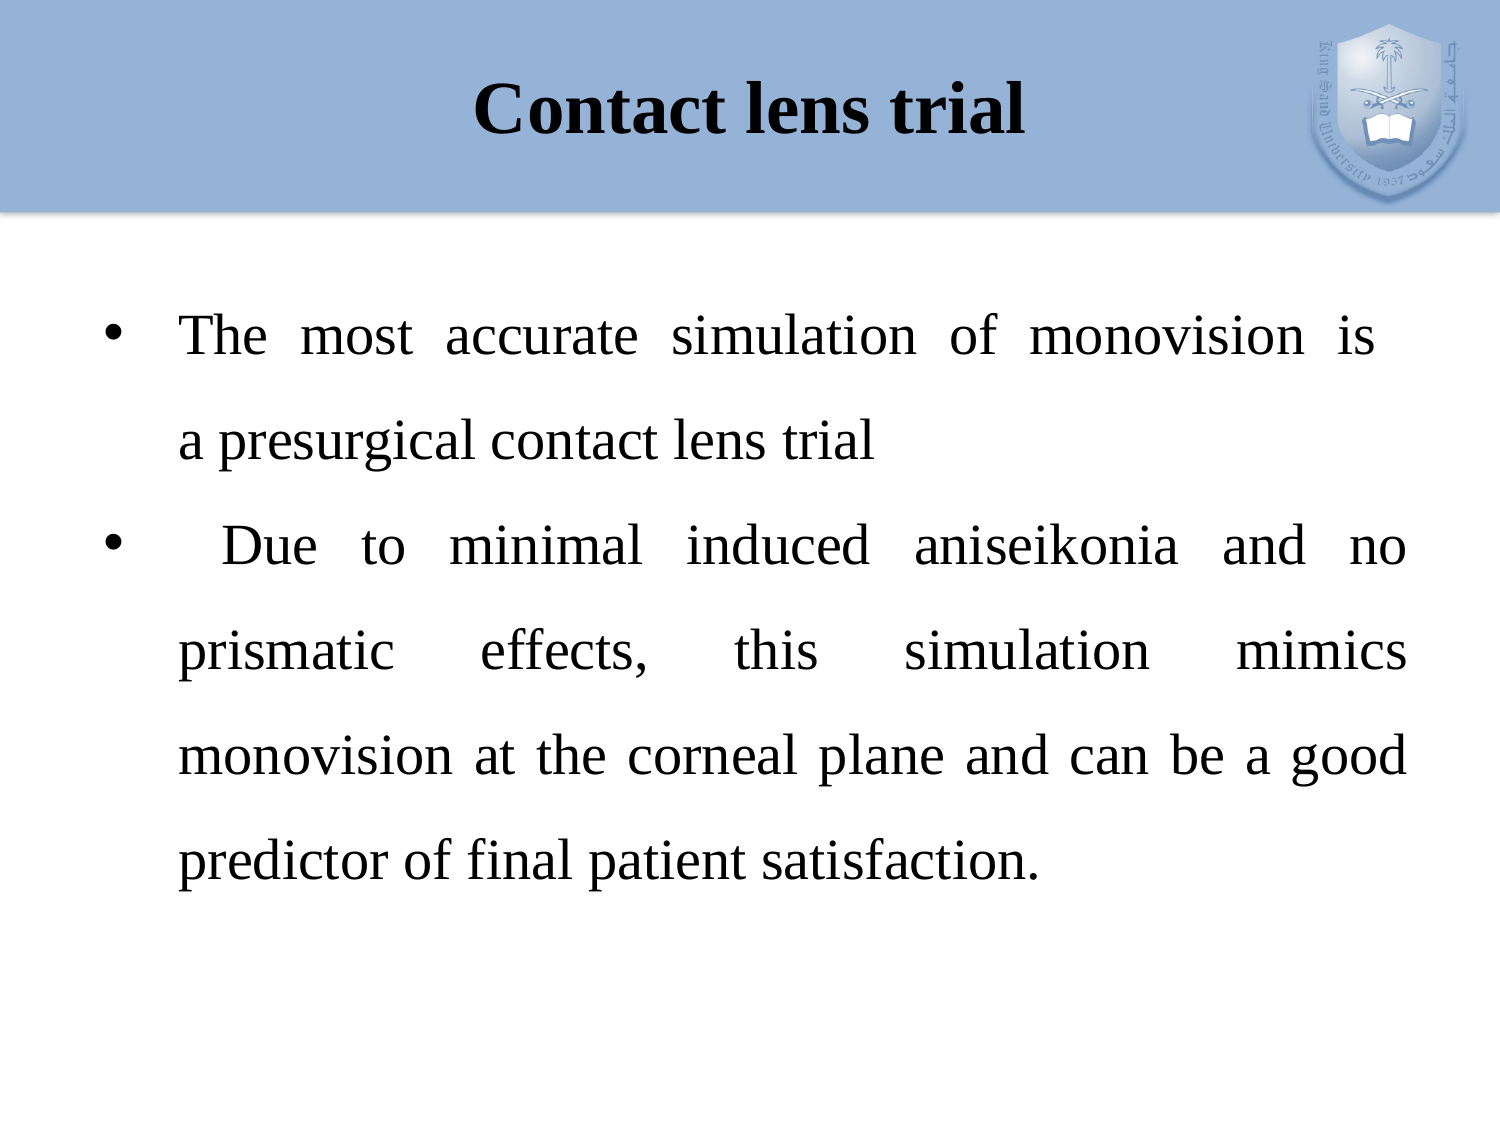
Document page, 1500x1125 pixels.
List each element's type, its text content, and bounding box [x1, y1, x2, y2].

text_box The most accurate simulation of monovision is a presurgical contact lens trial Due to minimal induced aniseikonia and no prismatic effects, this simulation mimics monovision at the corneal plane and can be a good predictor of final patient satisfaction. [88, 253, 1424, 899]
text_box [0, 0, 1500, 213]
picture [1287, 12, 1488, 213]
title Contact lens trial [75, 45, 1282, 163]
